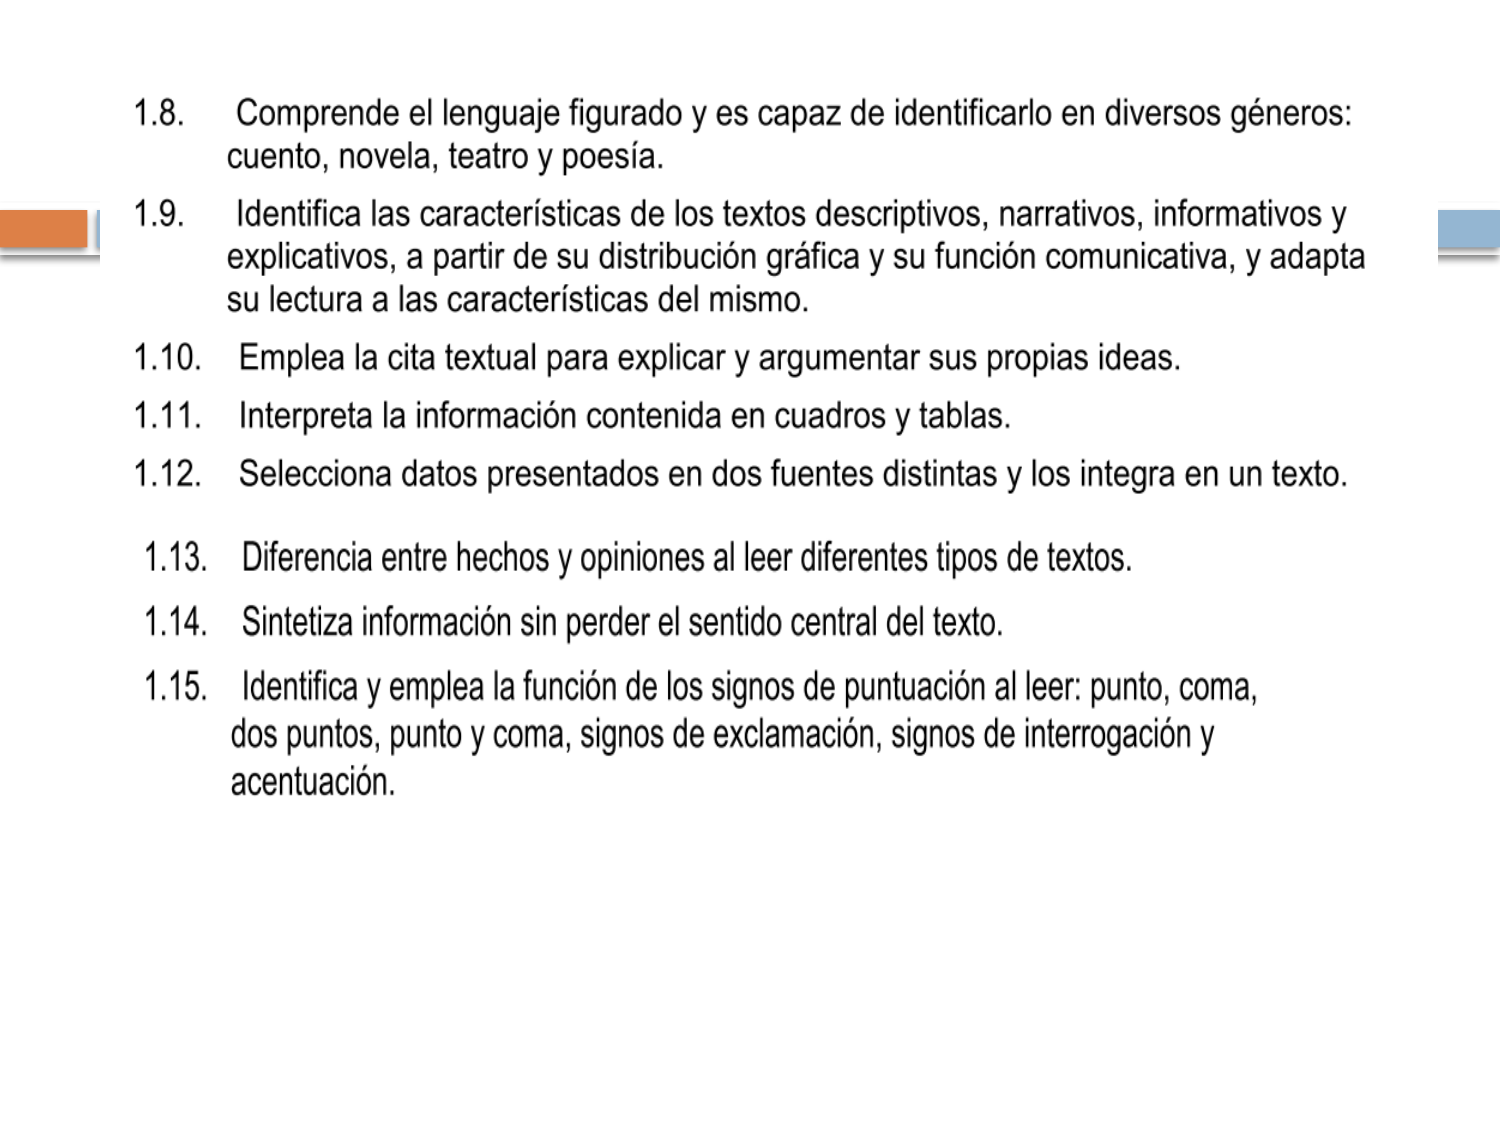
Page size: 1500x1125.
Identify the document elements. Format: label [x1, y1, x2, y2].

list [100, 77, 1439, 540]
picture [111, 526, 1313, 811]
